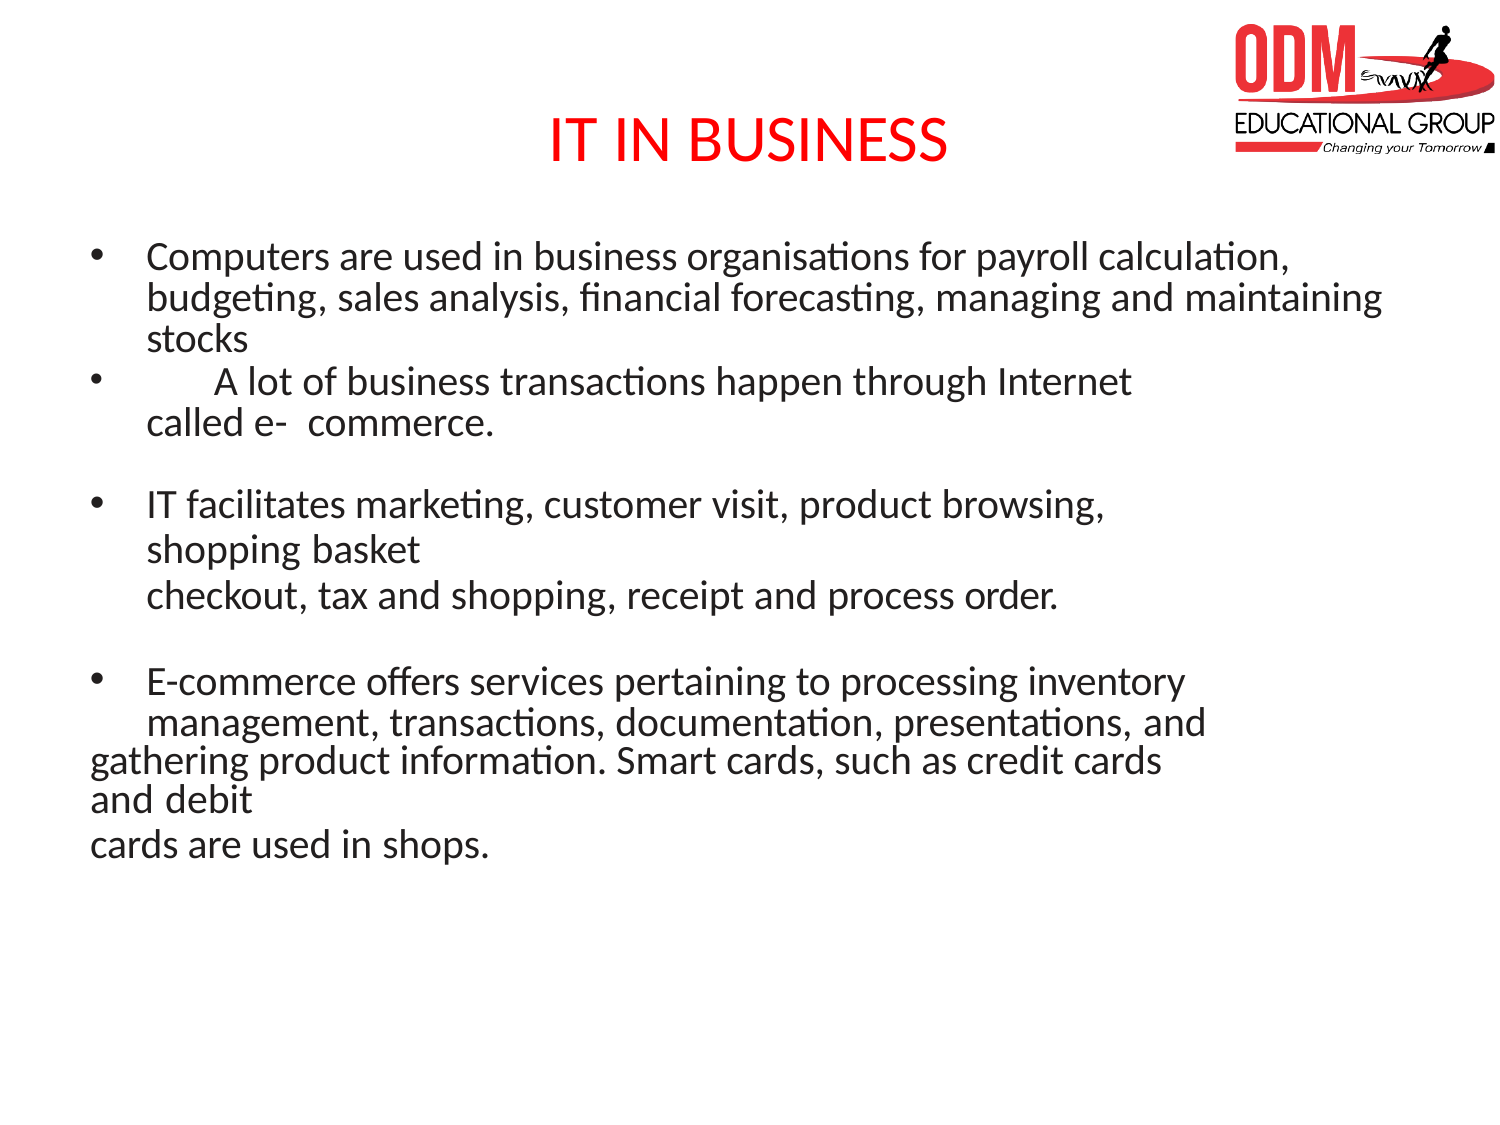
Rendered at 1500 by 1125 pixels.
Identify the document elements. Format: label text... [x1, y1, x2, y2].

text_box Computers are used in business organisations for payroll calculation, budgeting, sales analysis, financial forecasting, managing and maintaining stocks A lot of business transactions happen through Internet called e- commerce. IT facilitates marketing, customer visit, product browsing, shopping basket checkout, tax and shopping, receipt and process order. E-commerce offers services pertaining to processing inventory management, transactions, documentation, presentations, and gathering product information. Smart cards, such as credit cards and debit cards are used in shops. [87, 226, 1402, 868]
text_box [1235, 24, 1495, 154]
title IT IN BUSINESS [546, 92, 954, 226]
